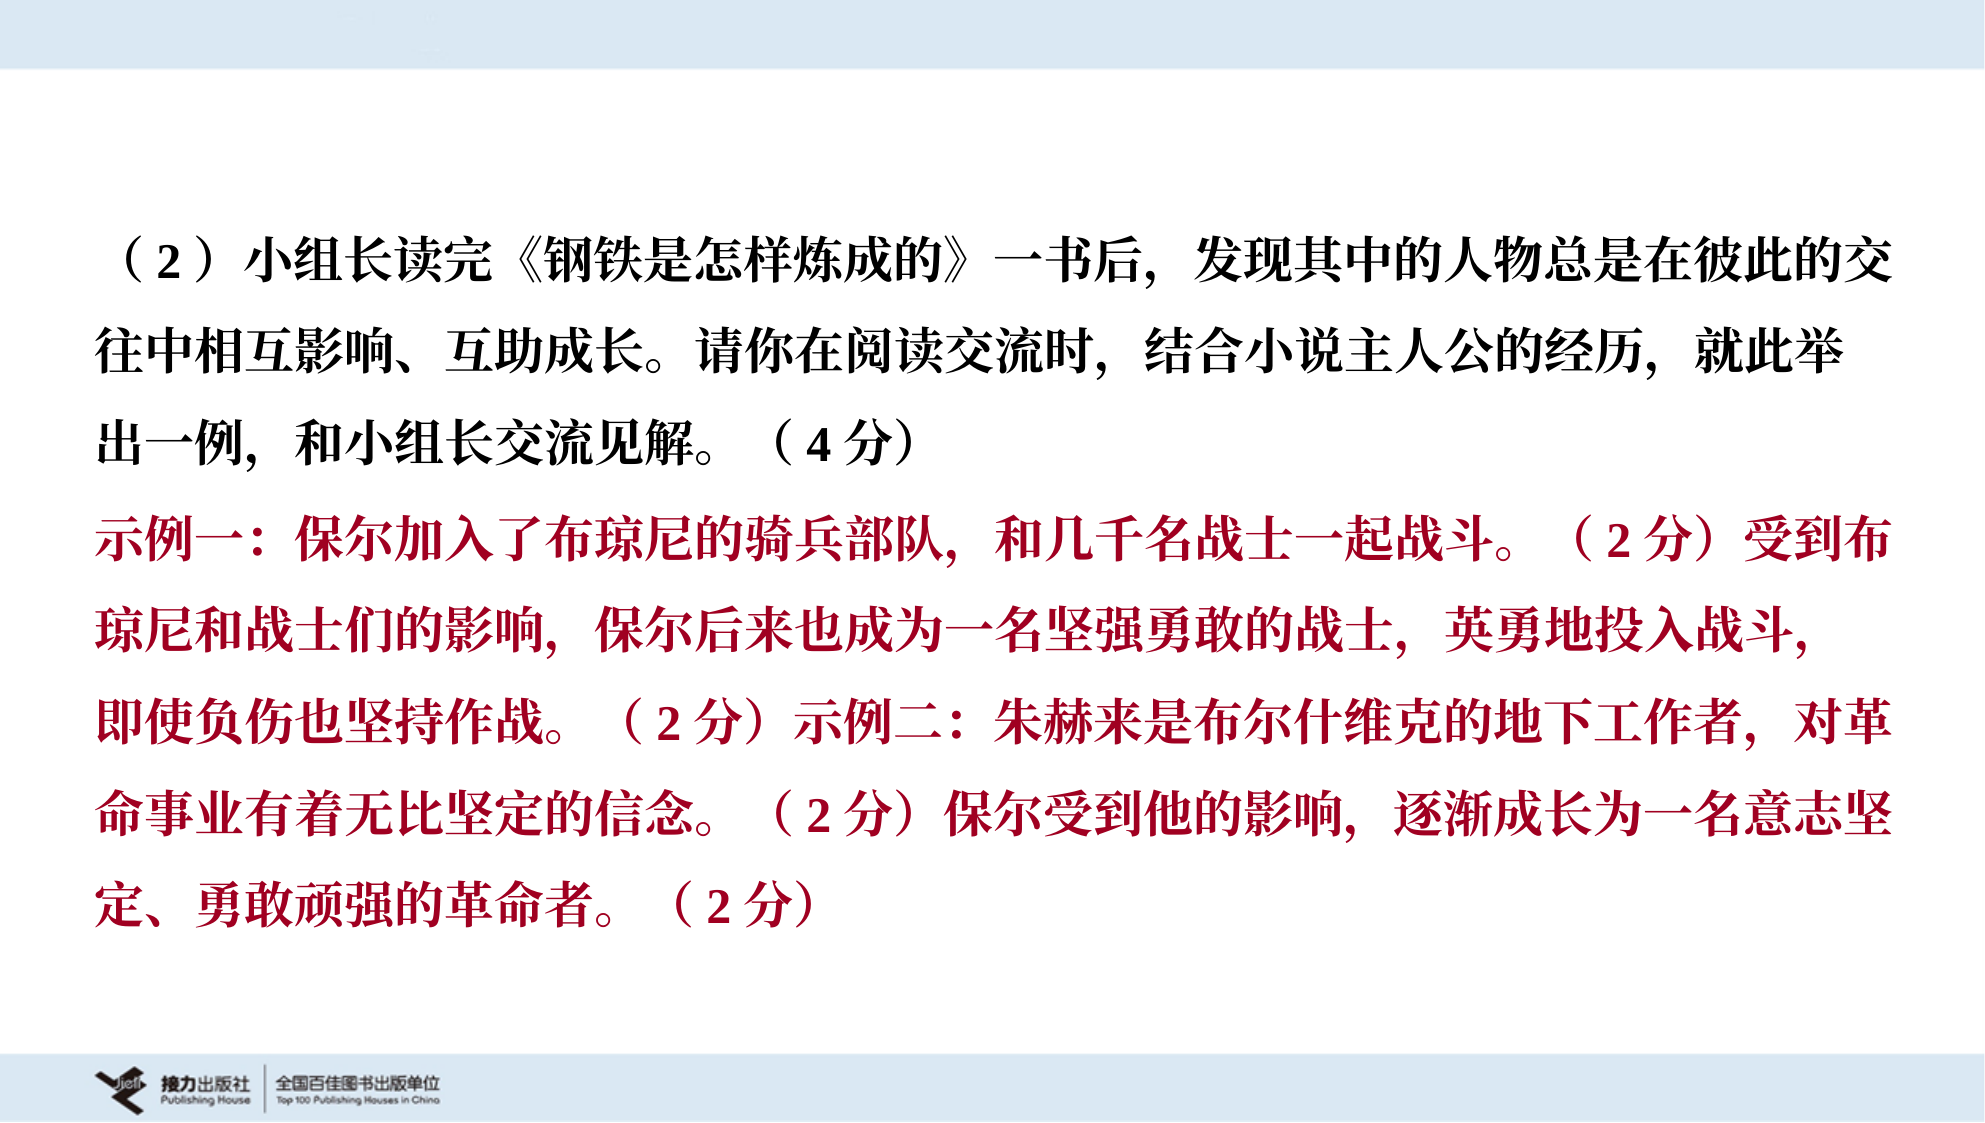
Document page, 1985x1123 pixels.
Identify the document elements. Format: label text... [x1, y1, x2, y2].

text_box 示例一：保尔加入了布琼尼的骑兵部队，和几千名战士一起战斗。（2分）受到布 琼尼和战士们的影响，保尔后来也成为一名坚强勇敢的战士，英勇地投入战斗， 即使负伤也坚持作战。（2分）示例二：朱赫来是布尔什维克的地下工作者，对革 命事业有着无比坚定的信念。（2分）保尔受到他的影响，逐渐成长为一名意志坚 定、勇敢顽强的革命者。（2分） [94, 475, 1892, 934]
text_box （2）小组长读完《钢铁是怎样炼成的》一书后，发现其中的人物总是在彼此的交 往中相互影响、互助成长。请你在阅读交流时，结合小说主人公的经历，就此举 出一例，和小组长交流见解。（4分） [94, 196, 1892, 472]
picture [0, 0, 1985, 1122]
